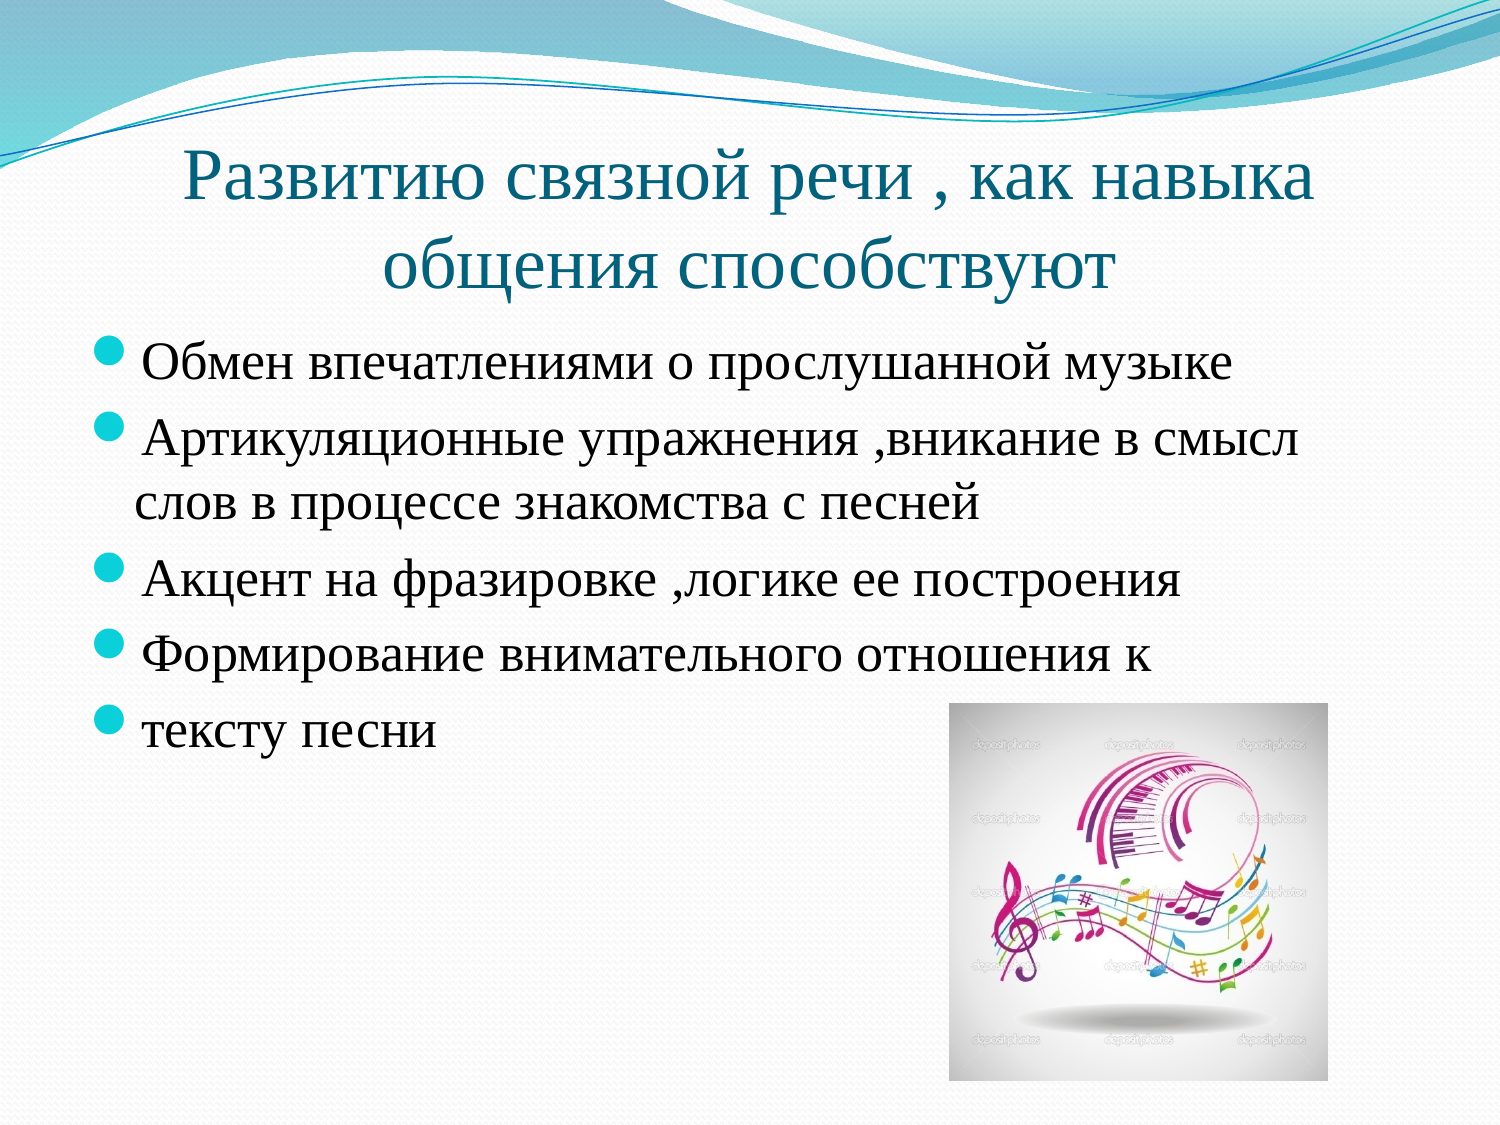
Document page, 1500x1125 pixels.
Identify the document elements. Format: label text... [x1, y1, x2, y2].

list Обмен впечатлениями о прослушанной музыке Артикуляционные упражнения ,вникание в смысл слов в процессе знакомства с песней Акцент на фразировке ,логике ее построения Формирование внимательного отношения к тексту песни [75, 317, 1425, 914]
title Развитию связной речи , как навыка общения способствуют [75, 115, 1425, 303]
picture [948, 702, 1328, 1082]
